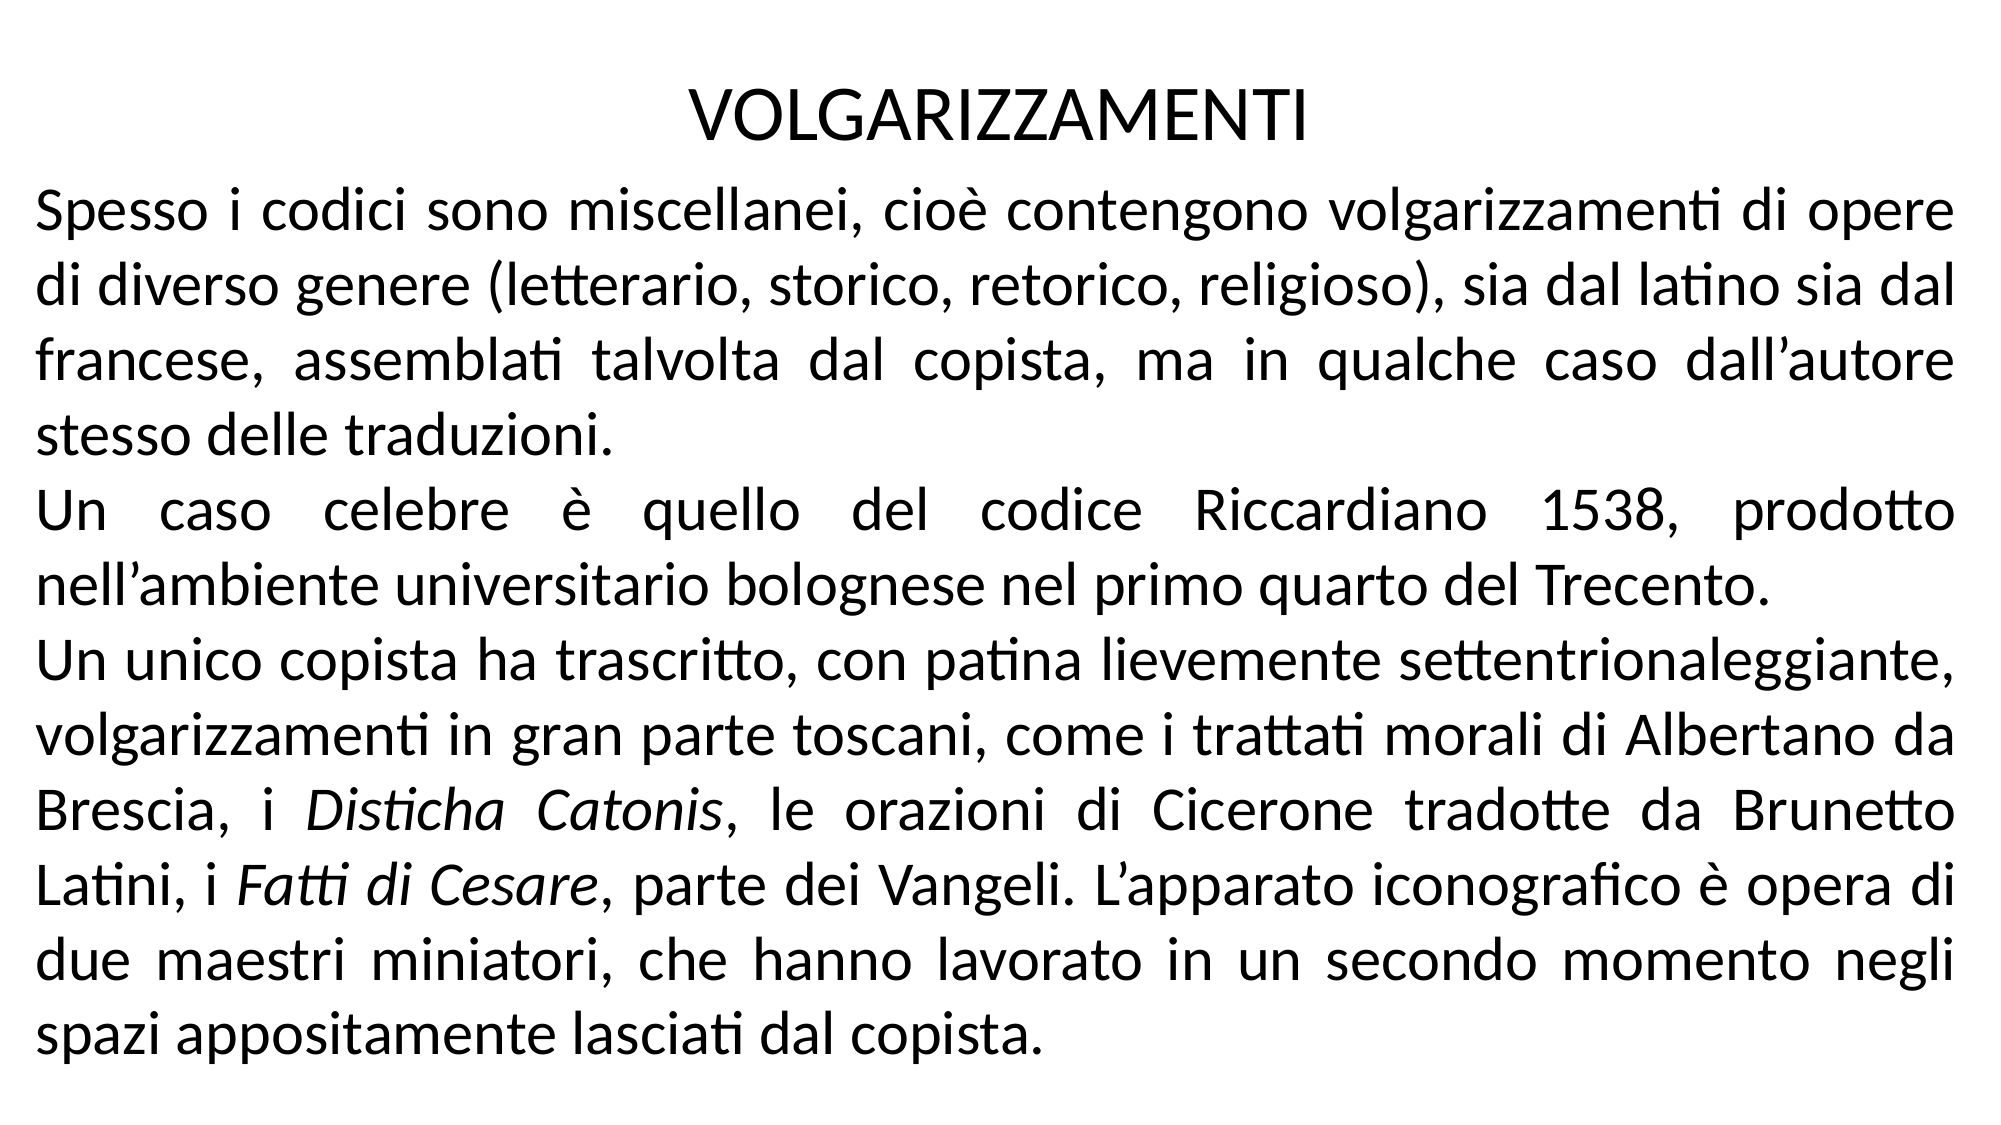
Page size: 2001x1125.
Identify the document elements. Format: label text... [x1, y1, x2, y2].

text_box VOLGARIZZAMENTI [53, 53, 1947, 164]
text_box Spesso i codici sono miscellanei, cioè contengono volgarizzamenti di opere di diverso genere (letterario, storico, retorico, religioso), sia dal latino sia dal francese, assemblati talvolta dal copista, ma in qualche caso dall’autore stesso delle traduzioni. Un caso celebre è quello del codice Riccardiano 1538, prodotto nell’ambiente universitario bolognese nel primo quarto del Trecento. Un unico copista ha trascritto, con patina lievemente settentrionaleggiante, volgarizzamenti in gran parte toscani, come i trattati morali di Albertano da Brescia, i Disticha Catonis, le orazioni di Cicerone tradotte da Brunetto Latini, i Fatti di Cesare, parte dei Vangeli. L’apparato iconografico è opera di due maestri miniatori, che hanno lavorato in un secondo momento negli spazi appositamente lasciati dal copista. [20, 160, 1974, 1075]
